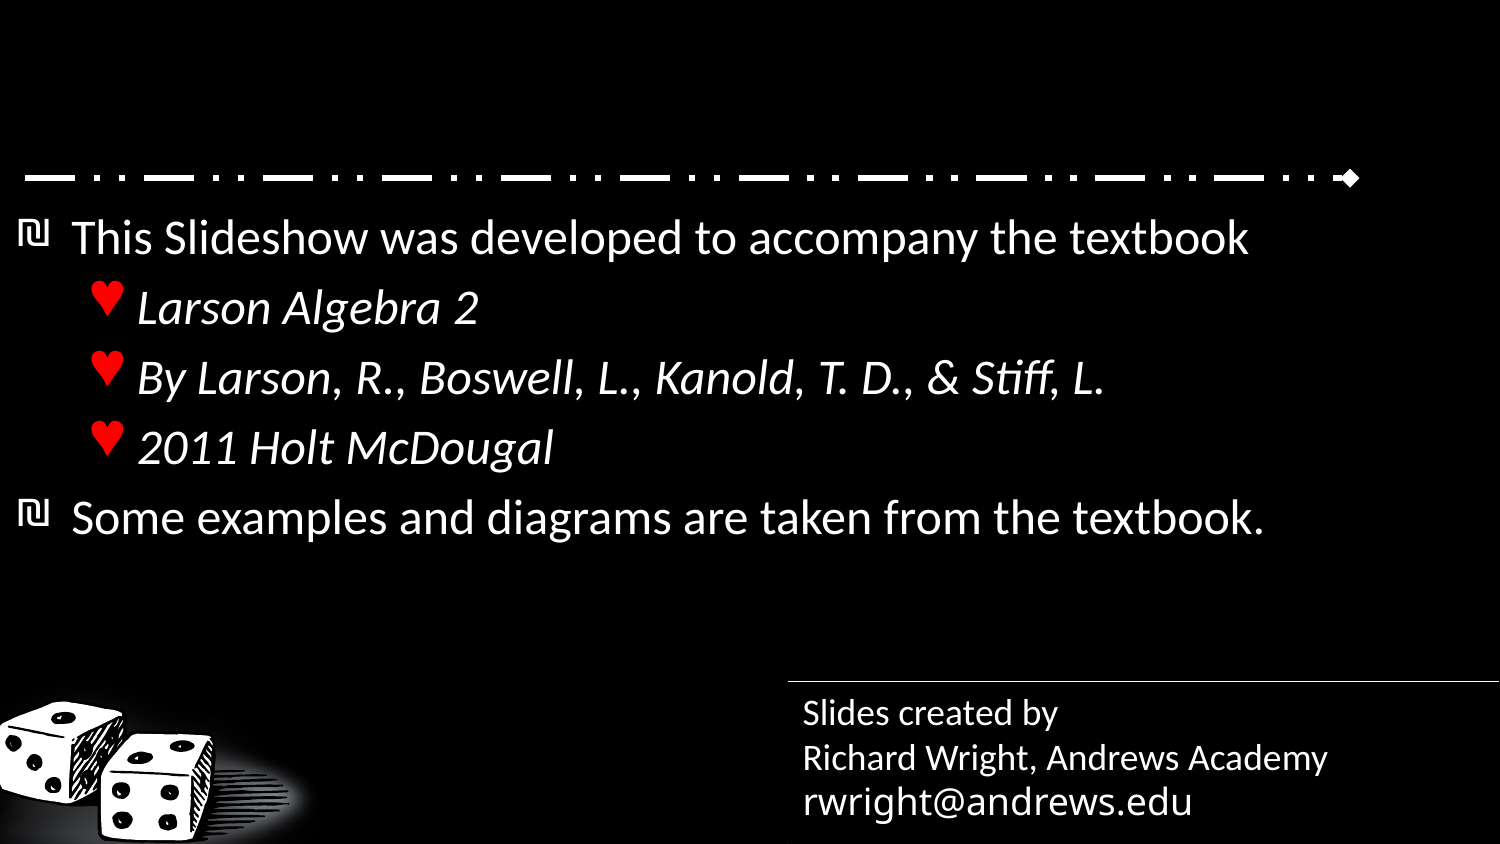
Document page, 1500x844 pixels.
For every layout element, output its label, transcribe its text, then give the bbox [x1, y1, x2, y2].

list This Slideshow was developed to accompany the textbook Larson Algebra 2 By Larson, R., Boswell, L., Kanold, T. D., & Stiff, L. 2011 Holt McDougal Some examples and diagrams are taken from the textbook. [0, 196, 1500, 754]
text_box Slides created by Richard Wright, Andrews Academy rwright@andrews.edu [787, 680, 1500, 844]
